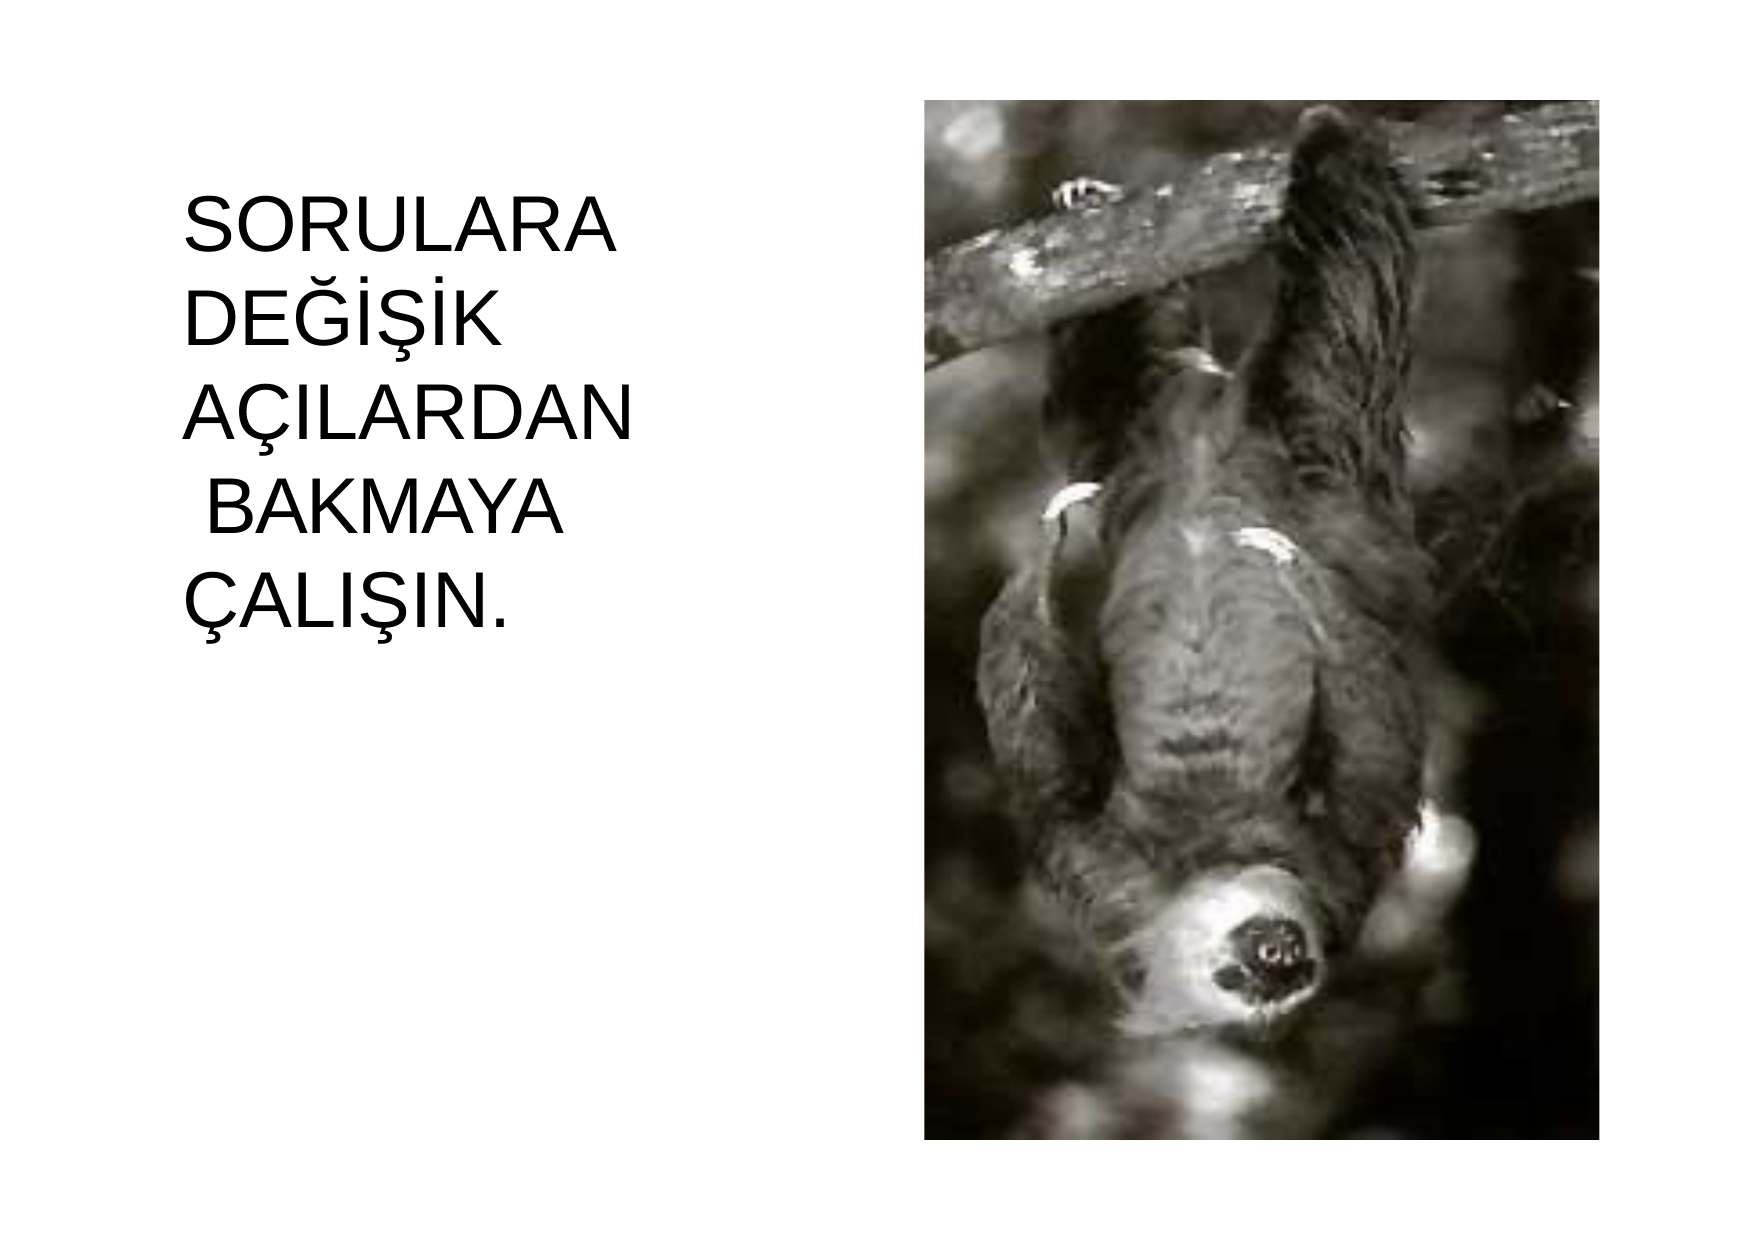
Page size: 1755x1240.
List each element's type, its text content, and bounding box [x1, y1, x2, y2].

title SORULARA DEĞİŞİK AÇILARDAN BAKMAYA ÇALIŞIN. [180, 173, 637, 647]
text_box [924, 100, 1600, 1140]
